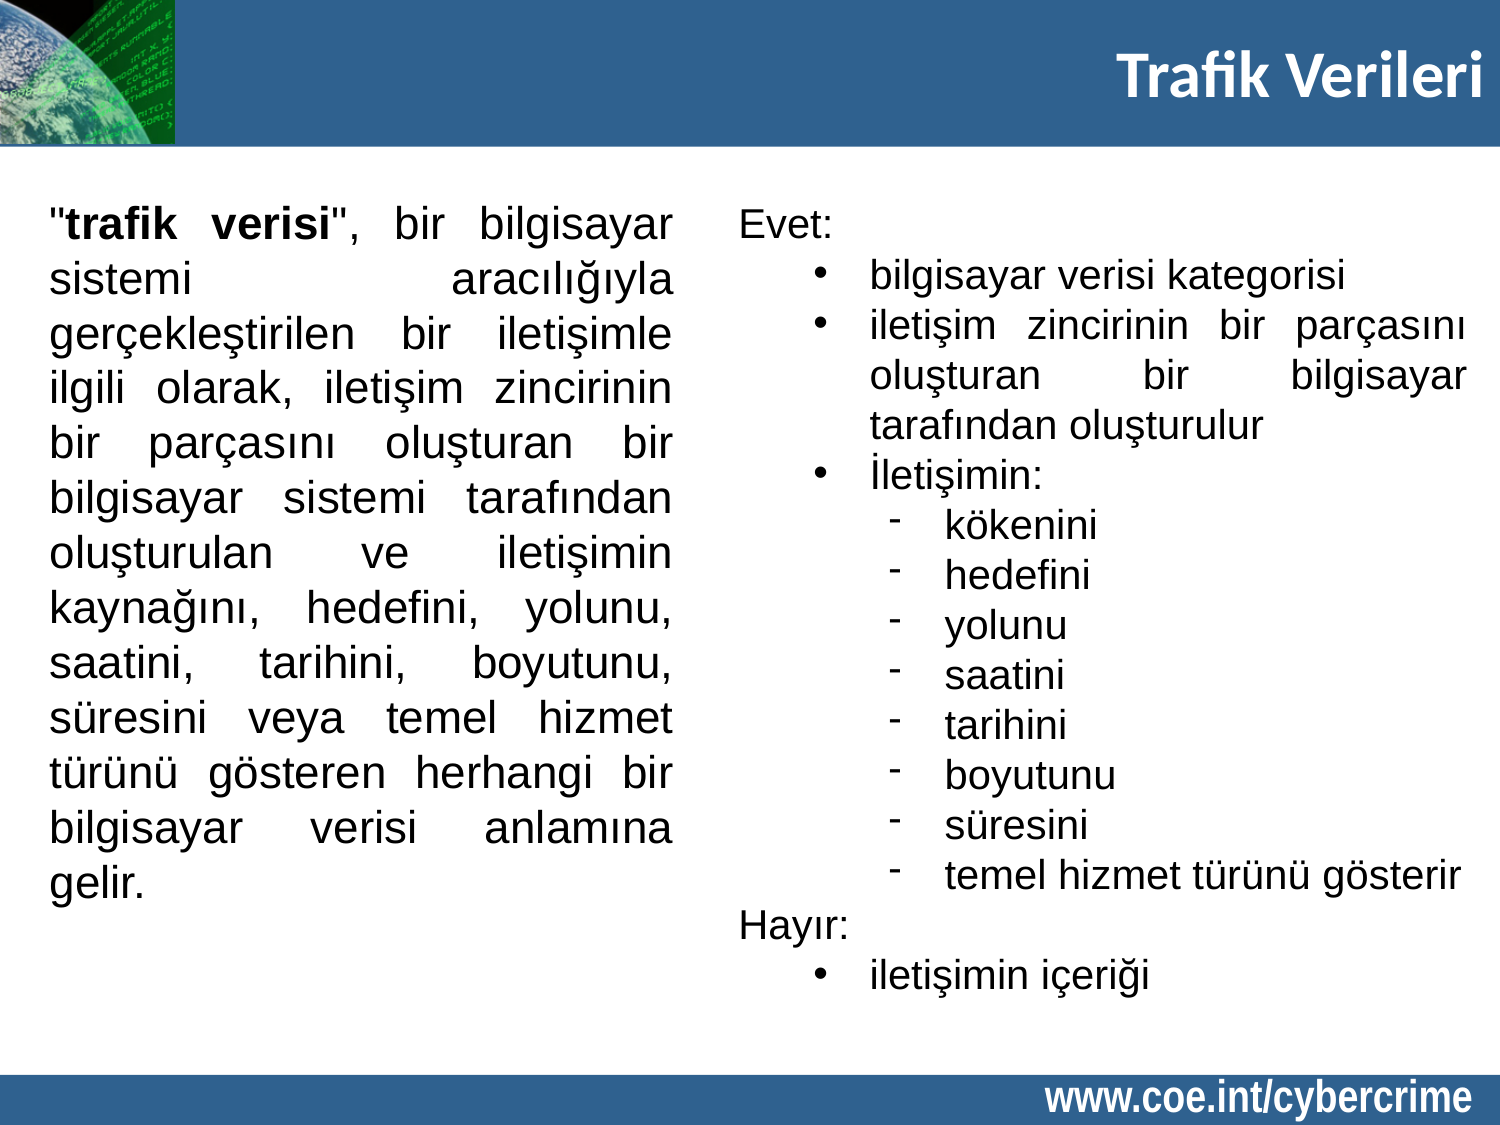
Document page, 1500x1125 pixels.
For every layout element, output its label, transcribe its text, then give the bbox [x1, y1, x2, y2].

picture [0, 0, 175, 144]
text_box Trafik Verileri [177, 0, 1500, 149]
text_box www.coe.int/cybercrime [1030, 1059, 1500, 1125]
text_box [0, 1073, 1030, 1125]
text_box "trafik verisi", bir bilgisayar sistemi aracılığıyla gerçekleştirilen bir iletişimle ilgili olarak, iletişim zincirinin bir parçasını oluşturan bir bilgisayar sistemi tarafından oluşturulan ve iletişimin kaynağını, hedefini, yolunu, saatini, tarihini, boyutunu, süresini veya temel hizmet türünü gösteren herhangi bir bilgisayar verisi anlamına gelir. [34, 185, 689, 916]
text_box Evet: bilgisayar verisi kategorisi iletişim zincirinin bir parçasını oluşturan bir bilgisayar tarafından oluşturulur İletişimin: kökenini hedefini yolunu saatini tarihini boyutunu süresini temel hizmet türünü gösterir Hayır: iletişimin içeriği [723, 189, 1483, 1006]
